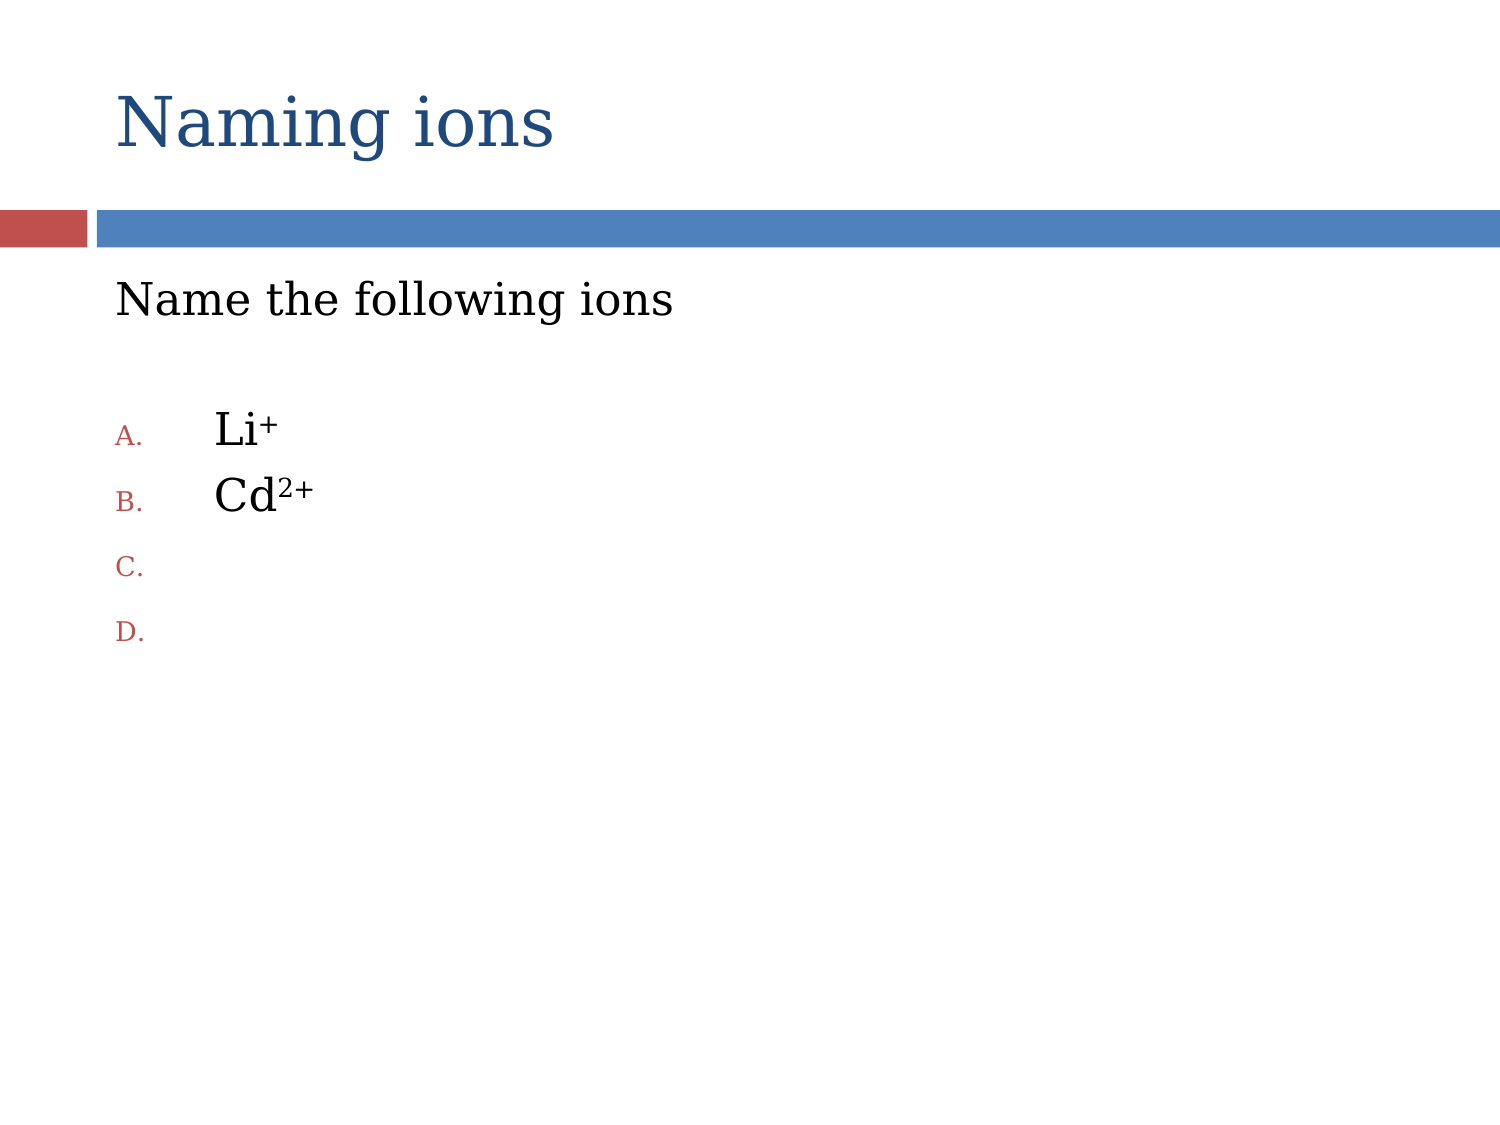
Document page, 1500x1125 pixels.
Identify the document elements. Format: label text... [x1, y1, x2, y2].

title Naming ions [100, 37, 1438, 200]
